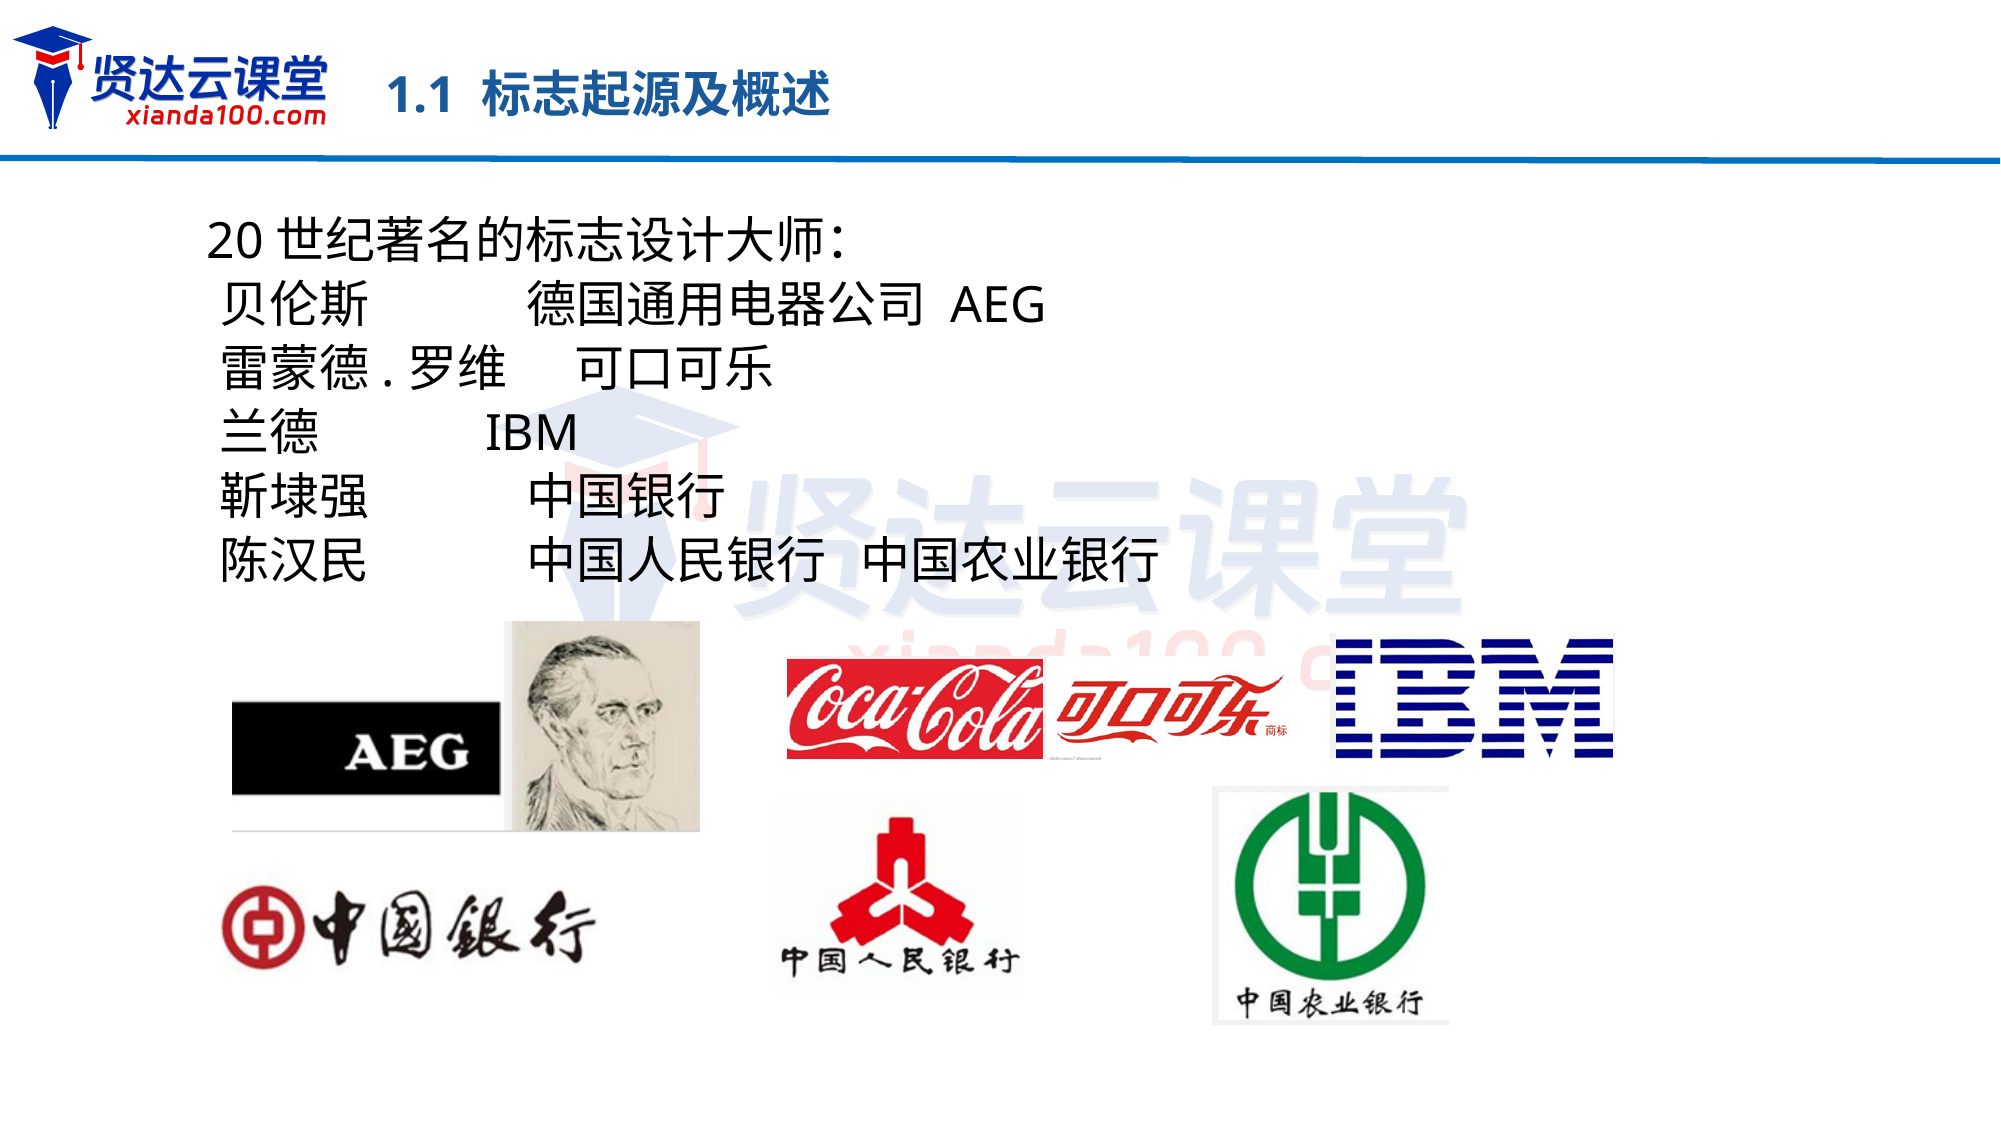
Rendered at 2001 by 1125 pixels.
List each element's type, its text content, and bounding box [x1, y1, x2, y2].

picture [1330, 633, 1615, 759]
picture [0, 7, 353, 155]
picture [220, 857, 599, 988]
picture [231, 621, 700, 838]
text_box 1.1 标志起源及概述 [370, 54, 1007, 130]
picture [1212, 786, 1450, 1025]
picture [775, 798, 1024, 993]
text_box 20世纪著名的标志设计大师： 贝伦斯 德国通用电器公司 AEG 雷蒙德.罗维 可口可乐 兰德 IBM 靳埭强 中国银行 陈汉民 中国人民银行 中国农业银行 [114, 208, 1914, 1059]
picture [786, 656, 1296, 761]
